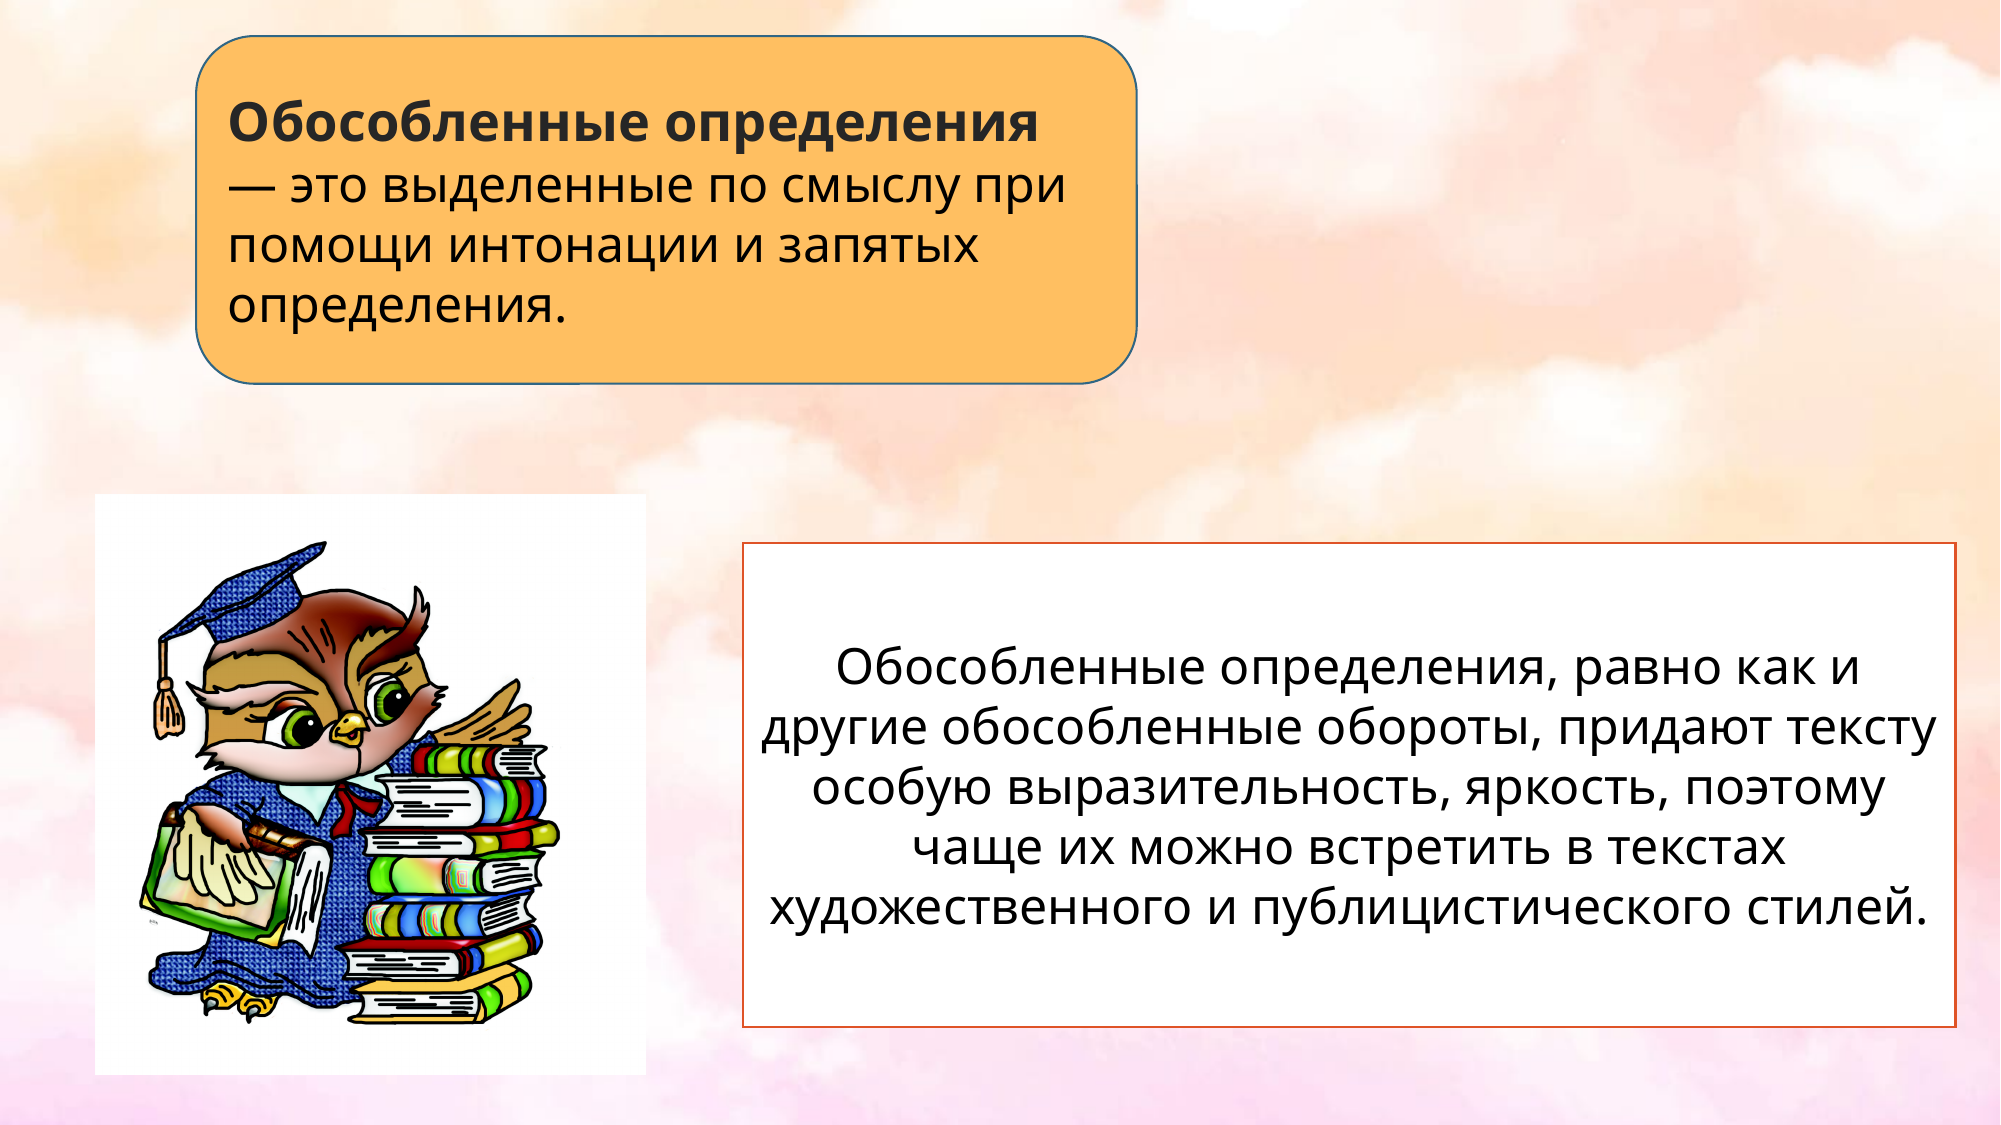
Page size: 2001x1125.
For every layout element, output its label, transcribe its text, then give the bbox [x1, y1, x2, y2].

picture [0, 0, 2000, 1125]
text_box Обособленные определения — это выделенные по смыслу при помощи интонации и запятых определения. [195, 35, 1138, 385]
text_box Обособленные определения, равно как и другие обособленные обороты, придают тексту особую выразительность, яркость, поэтому чаще их можно встретить в текстах художественного и публицистического стилей. [742, 542, 1957, 1028]
